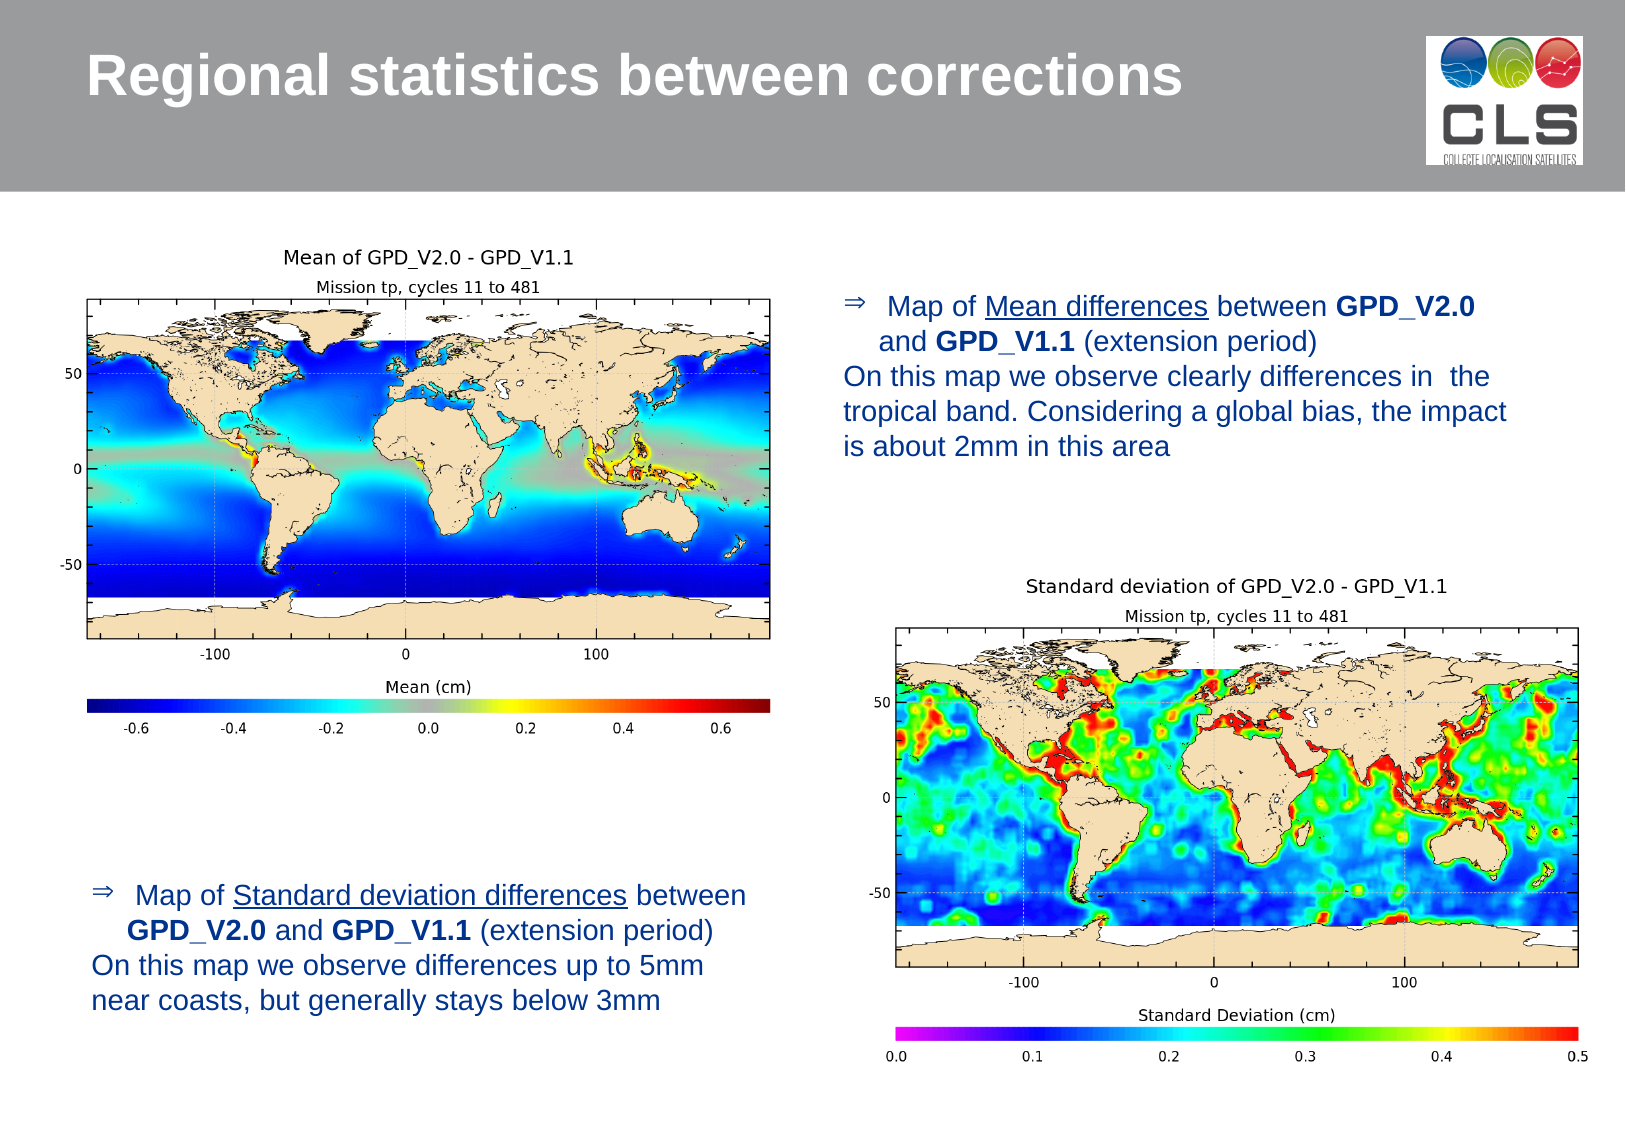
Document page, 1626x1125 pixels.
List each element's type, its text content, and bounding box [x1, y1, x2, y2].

text_box Map of Mean differences between GPD_V2.0 and GPD_V1.1 (extension period) On this map we observe clearly differences in the tropical band. Considering a global bias, the impact is about 2mm in this area [828, 279, 1538, 470]
text_box Regional statistics between corrections [71, 40, 1479, 172]
picture [1426, 36, 1583, 165]
text_box Map of Standard deviation differences between GPD_V2.0 and GPD_V1.1 (extension period) On this map we observe differences up to 5mm near coasts, but generally stays below 3mm [76, 869, 786, 1024]
picture [3, 225, 810, 762]
picture [811, 553, 1619, 1091]
